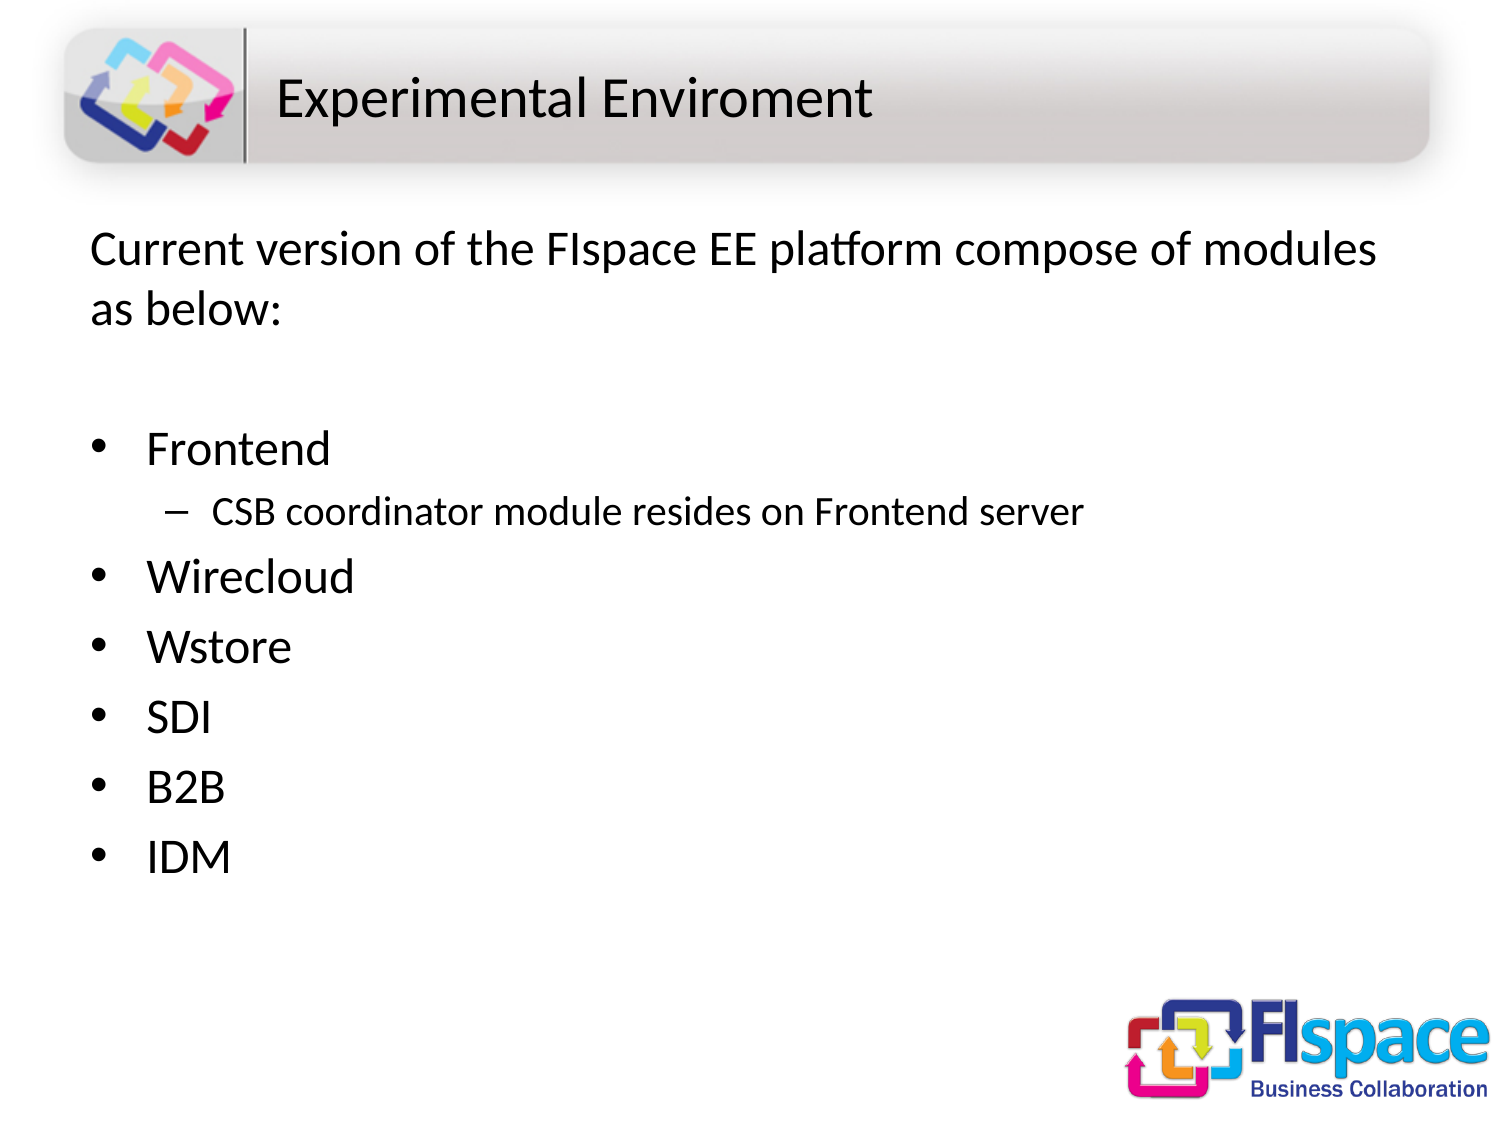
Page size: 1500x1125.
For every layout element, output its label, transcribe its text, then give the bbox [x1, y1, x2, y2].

picture [1118, 993, 1496, 1101]
picture [0, 0, 1500, 253]
list Current version of the FIspace EE platform compose of modules as below: Frontend CSB coordinator module resides on Frontend server Wirecloud Wstore SDI B2B IDM [75, 208, 1425, 988]
title Experimental Enviroment [261, 39, 1401, 149]
